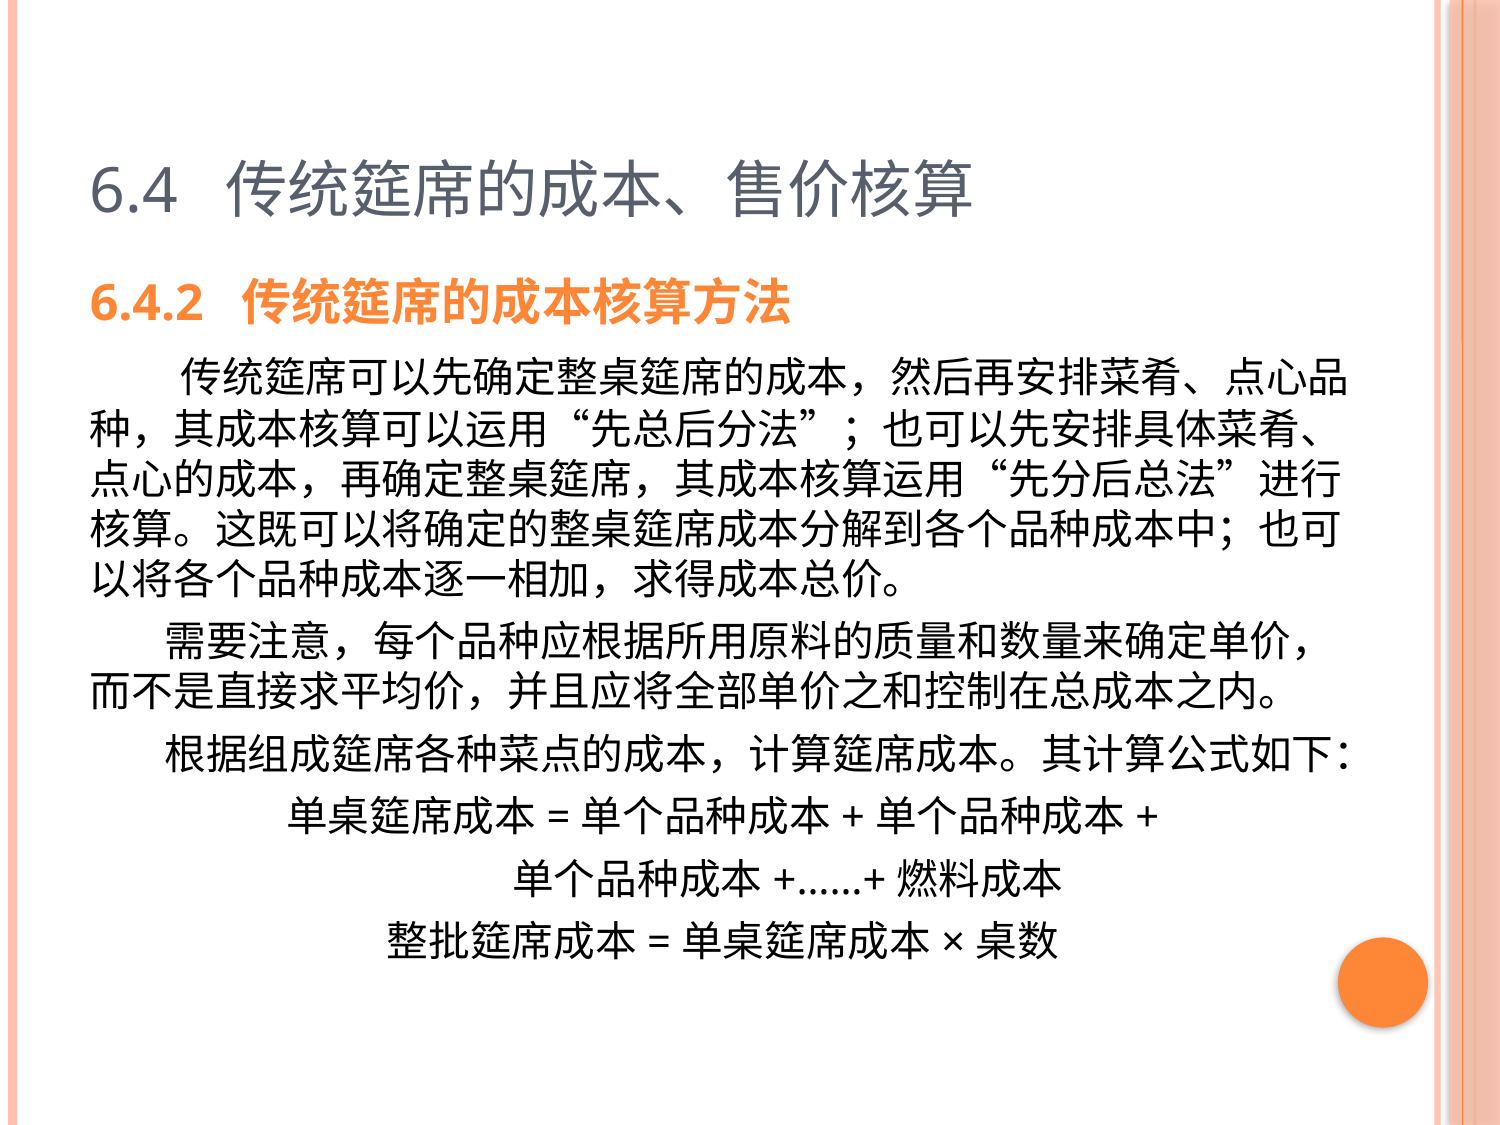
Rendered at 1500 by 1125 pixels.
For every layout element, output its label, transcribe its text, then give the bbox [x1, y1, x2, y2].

list 6.4.2 传统筵席的成本核算方法 传统筵席可以先确定整桌筵席的成本，然后再安排菜肴、点心品种，其成本核算可以运用“先总后分法”；也可以先安排具体菜肴、点心的成本，再确定整桌筵席，其成本核算运用“先分后总法”进行核算。这既可以将确定的整桌筵席成本分解到各个品种成本中；也可以将各个品种成本逐一相加，求得成本总价。 需要注意，每个品种应根据所用原料的质量和数量来确定单价，而不是直接求平均价，并且应将全部单价之和控制在总成本之内。 根据组成筵席各种菜点的成本，计算筵席成本。其计算公式如下： 单桌筵席成本=单个品种成本+单个品种成本+ 单个品种成本+……+燃料成本 整批筵席成本=单桌筵席成本×桌数 [74, 262, 1371, 1063]
title 6.4 传统筵席的成本、售价核算 [75, 45, 1300, 233]
